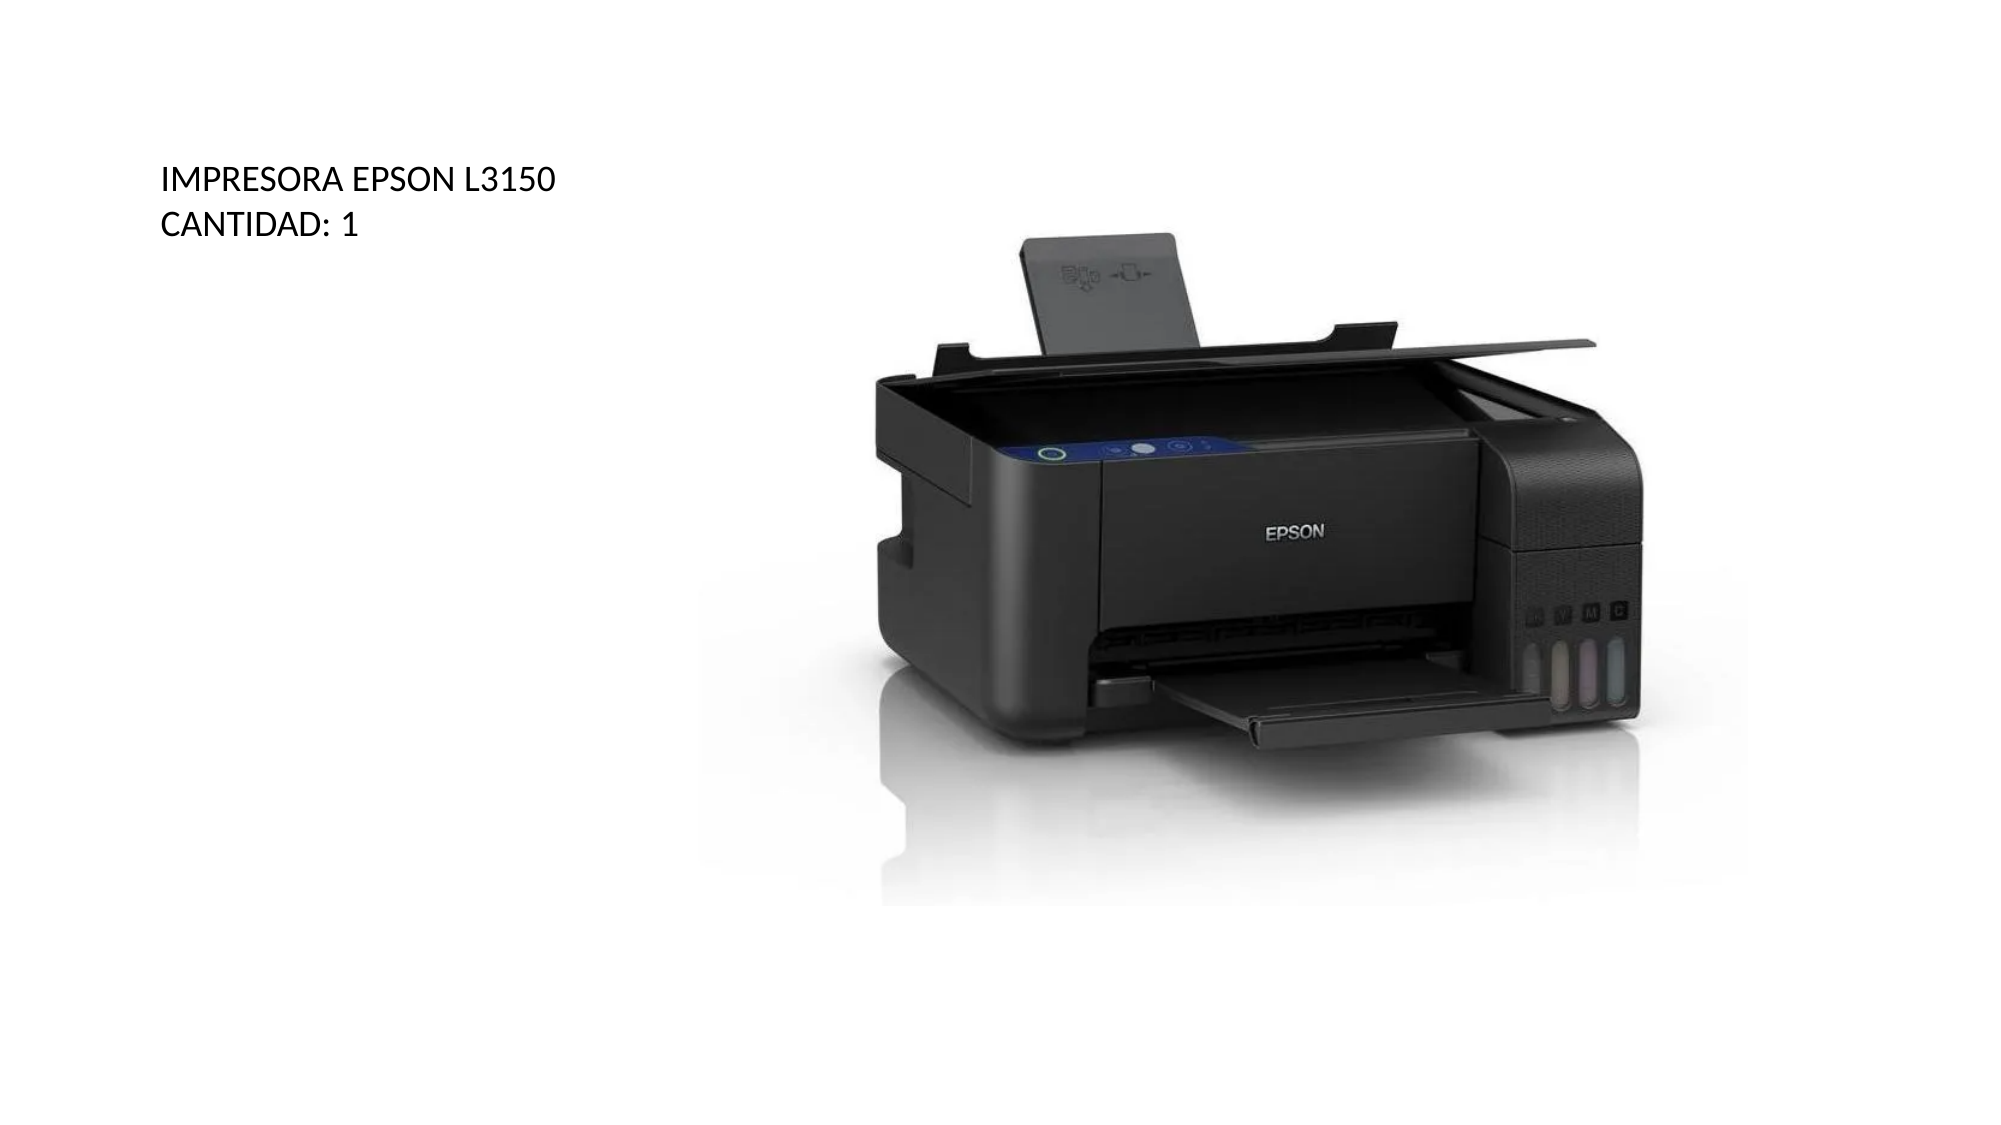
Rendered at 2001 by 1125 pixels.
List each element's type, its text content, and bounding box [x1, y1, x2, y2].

text_box IMPRESORA EPSON L3150 CANTIDAD: 1 [145, 146, 608, 251]
picture [698, 221, 1748, 906]
